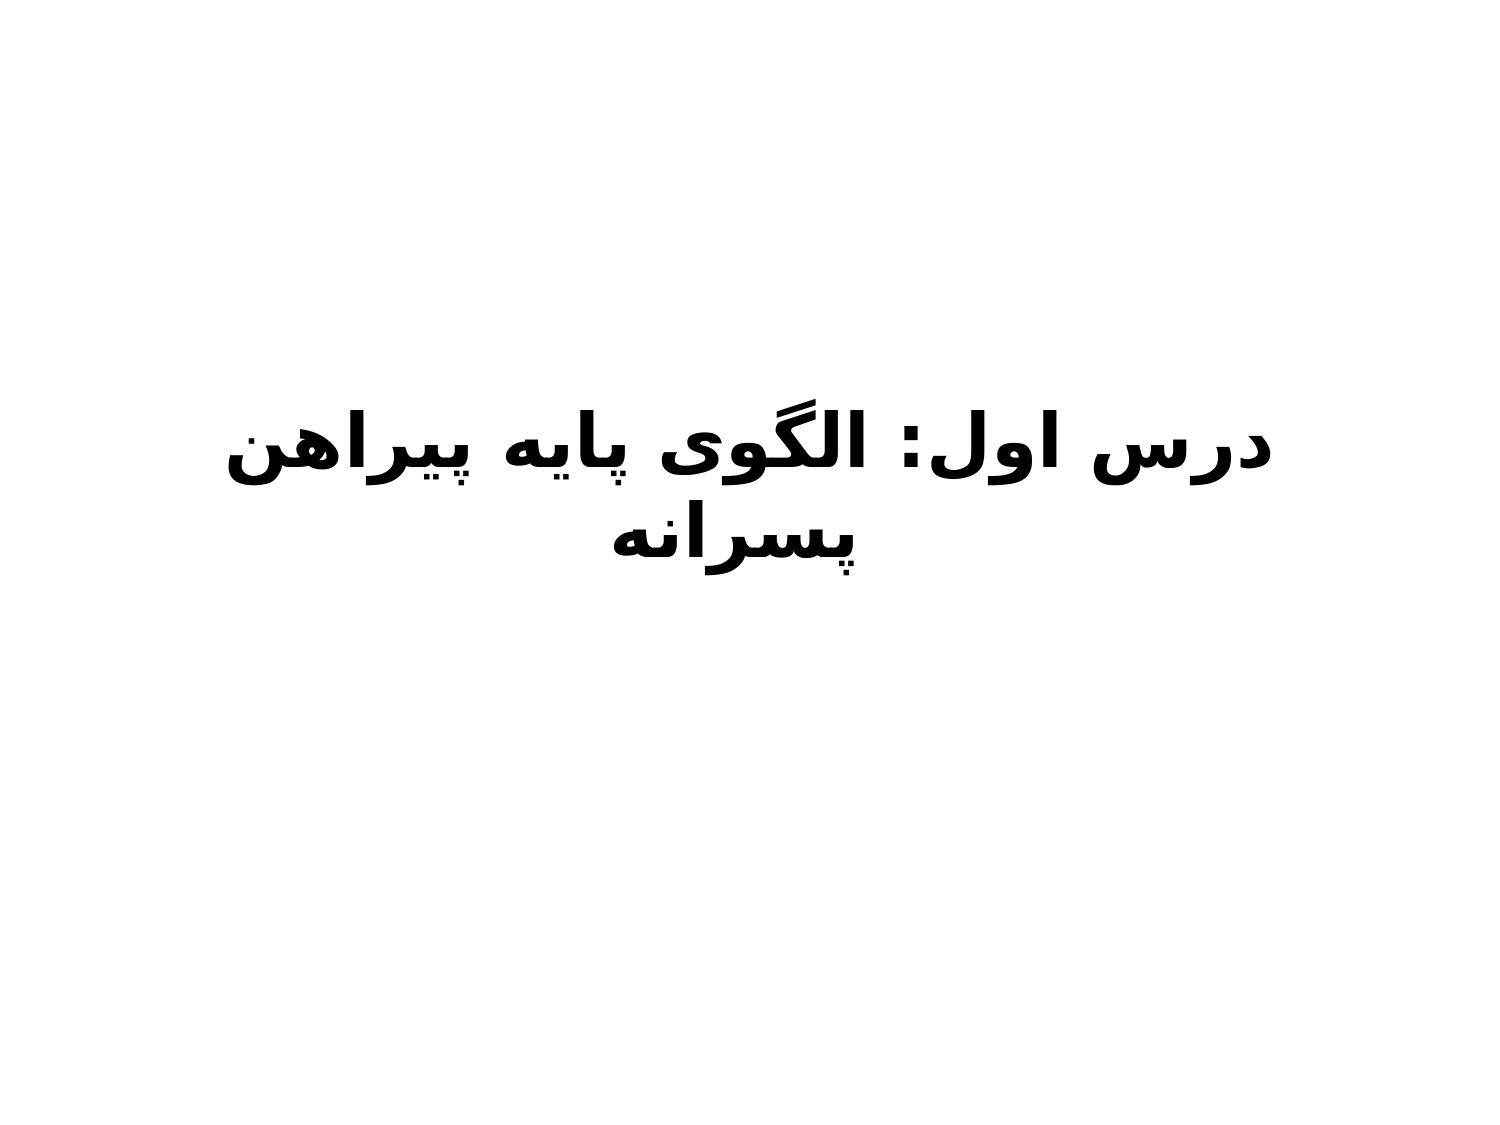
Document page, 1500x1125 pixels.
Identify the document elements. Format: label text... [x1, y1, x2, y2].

list درس اول: الگوی پایه پیراهن پسرانه [75, 174, 1425, 1005]
